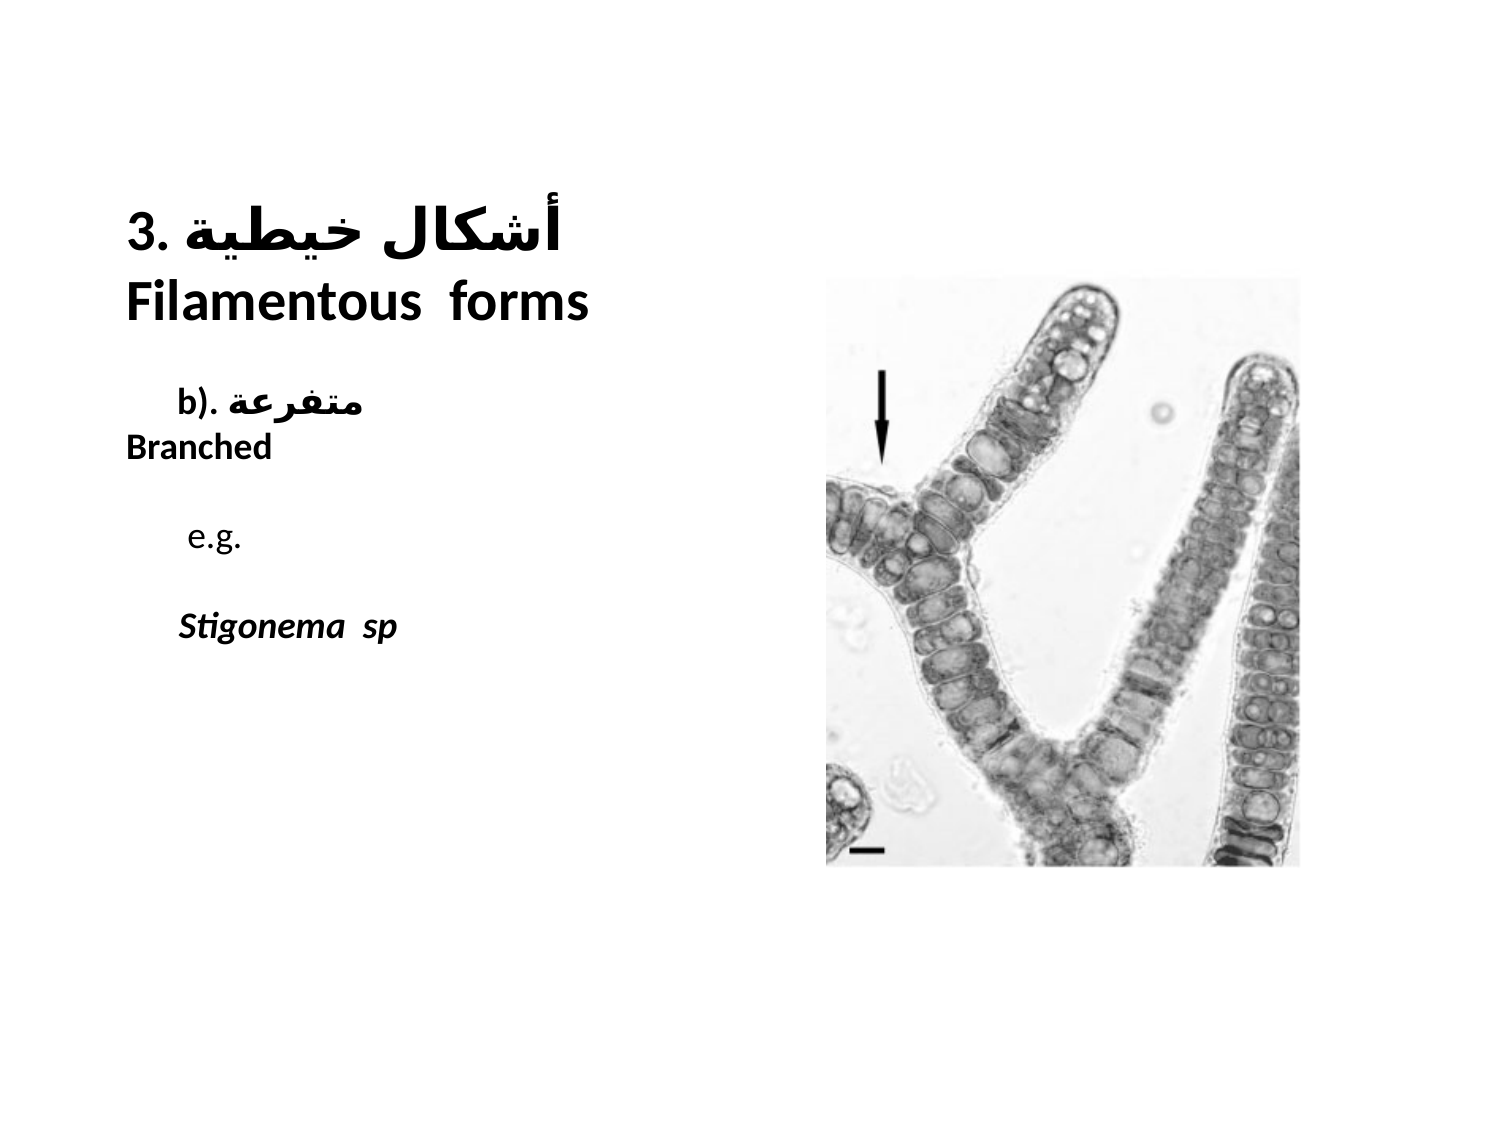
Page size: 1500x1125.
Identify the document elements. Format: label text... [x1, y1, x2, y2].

picture [825, 245, 1302, 868]
text_box e.g. Stigonema sp [163, 503, 551, 654]
text_box 3. أشكال خيطية Filamentous forms b). متفرعة Branched [111, 184, 827, 475]
